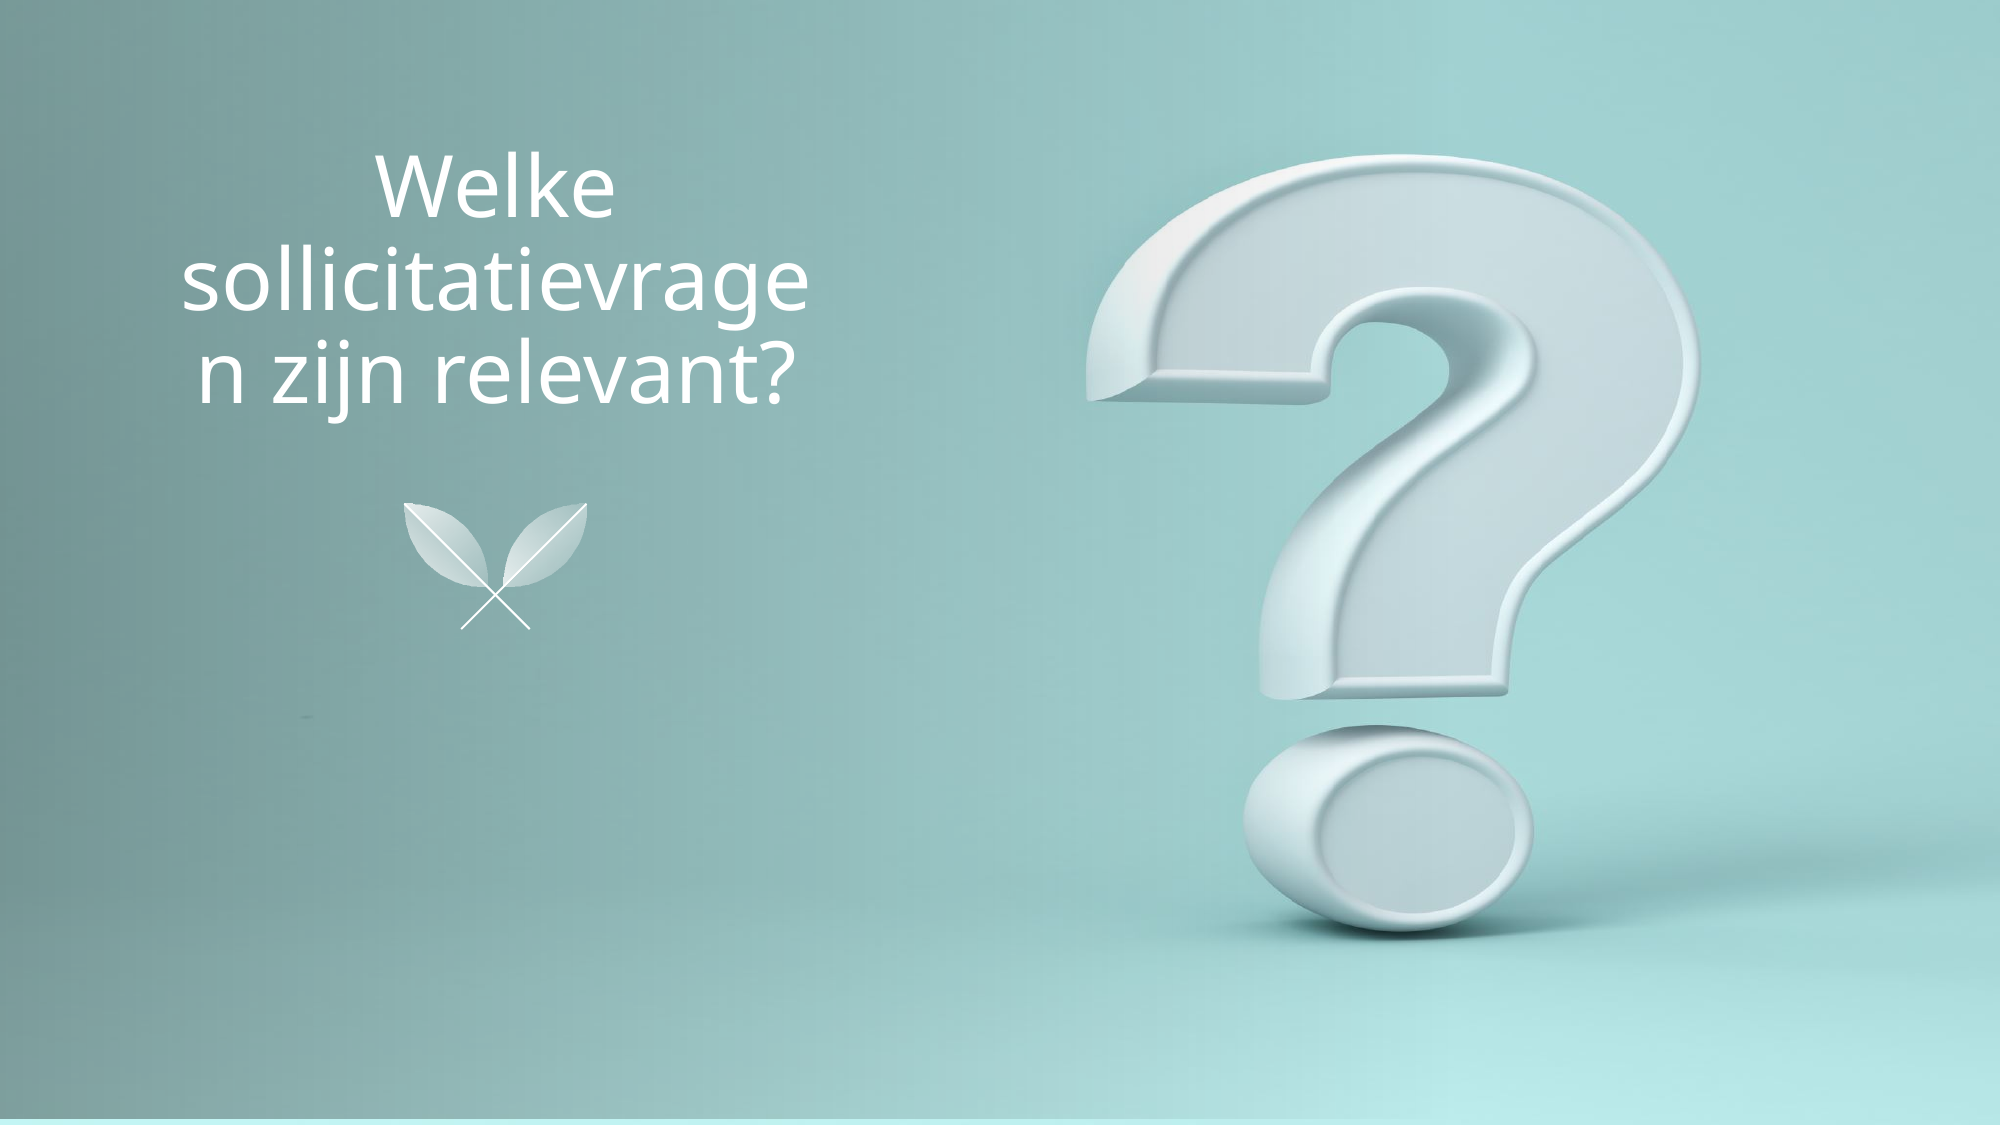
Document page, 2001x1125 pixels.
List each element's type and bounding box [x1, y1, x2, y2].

text_box [314, 465, 679, 660]
picture [0, 0, 2000, 1125]
